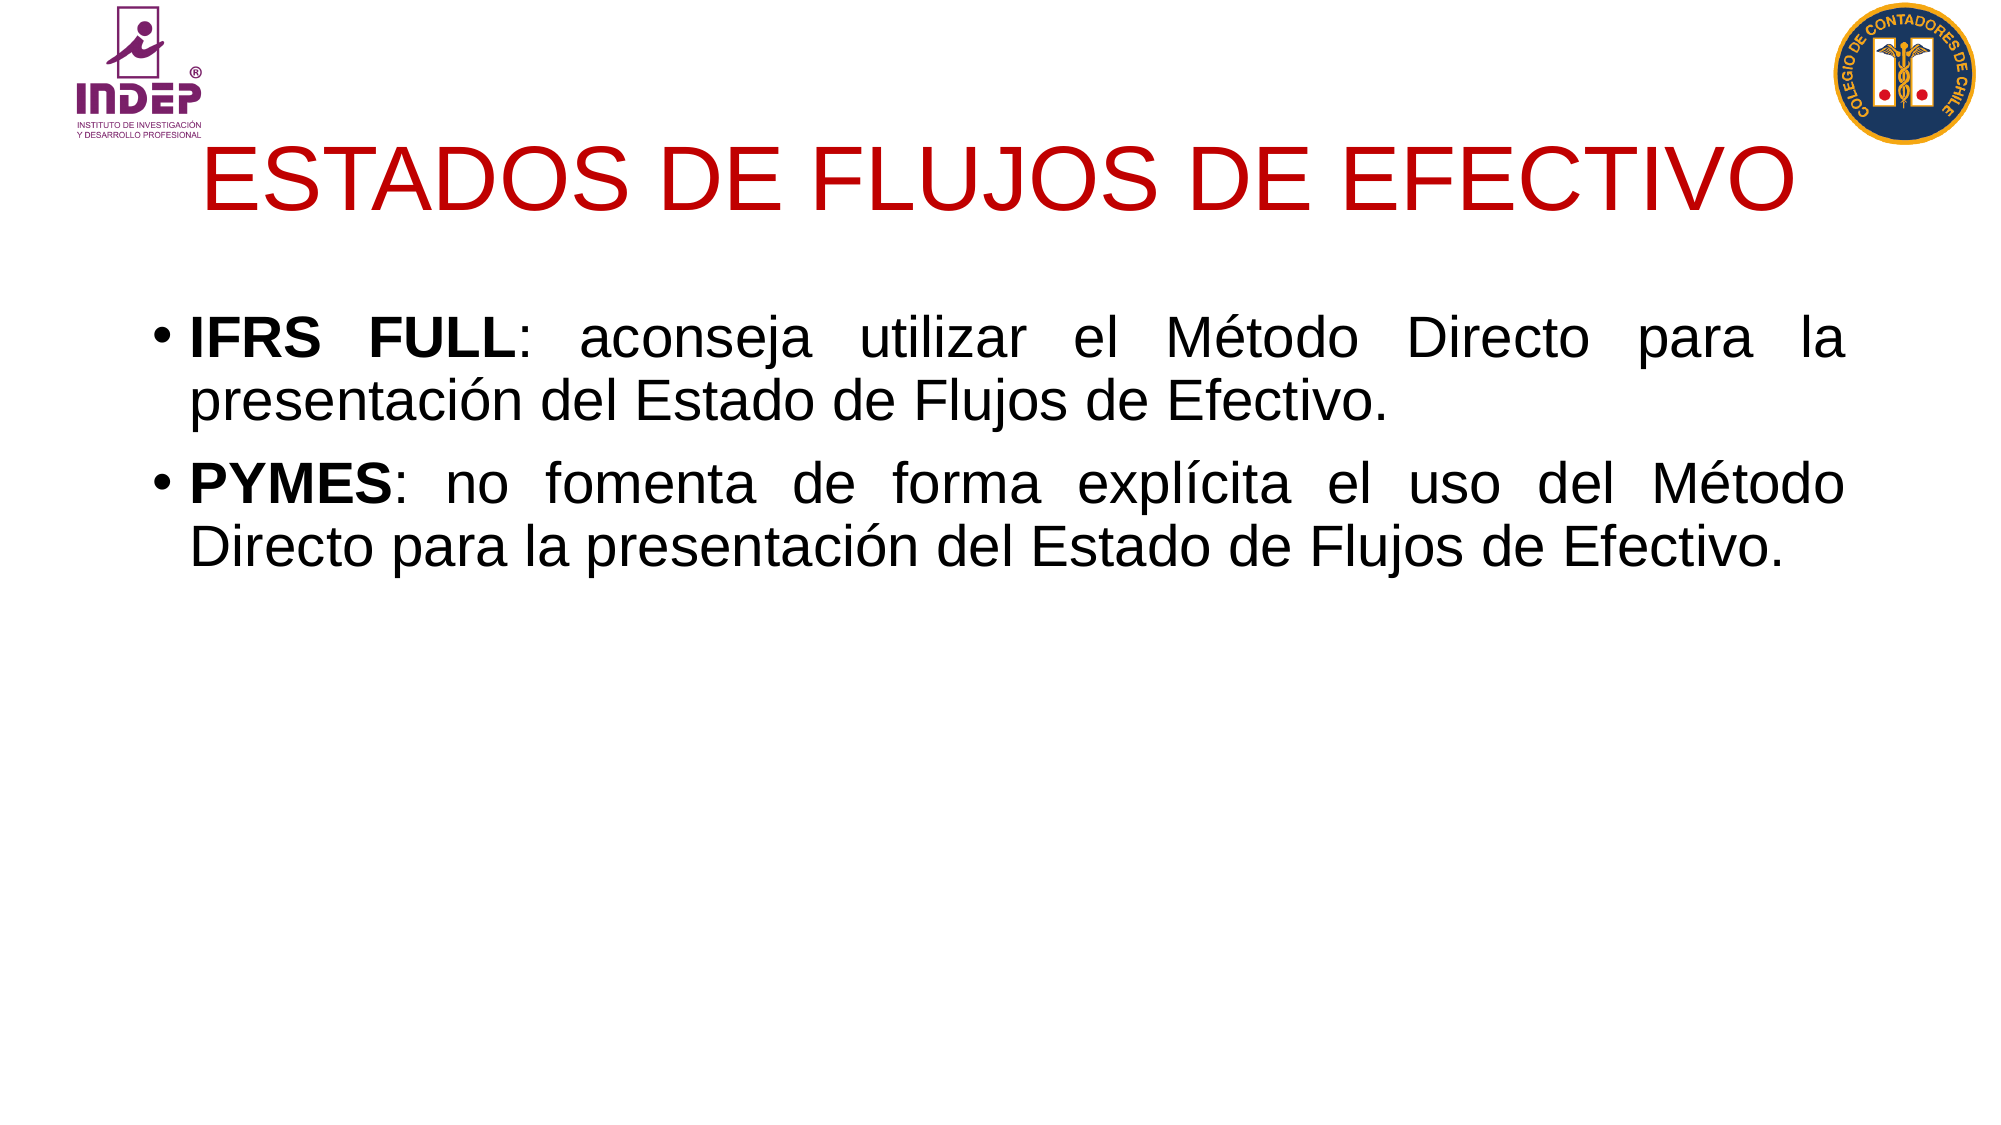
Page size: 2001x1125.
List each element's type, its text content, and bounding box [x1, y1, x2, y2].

picture [1832, 2, 1976, 145]
picture [0, 0, 276, 181]
title ESTADOS DE FLUJOS DE EFECTIVO [137, 72, 1863, 290]
list IFRS FULL: aconseja utilizar el Método Directo para la presentación del Estado de Flujos de Efectivo. PYMES: no fomenta de forma explícita el uso del Método Directo para la presentación del Estado de Flujos de Efectivo. [137, 299, 1863, 1014]
